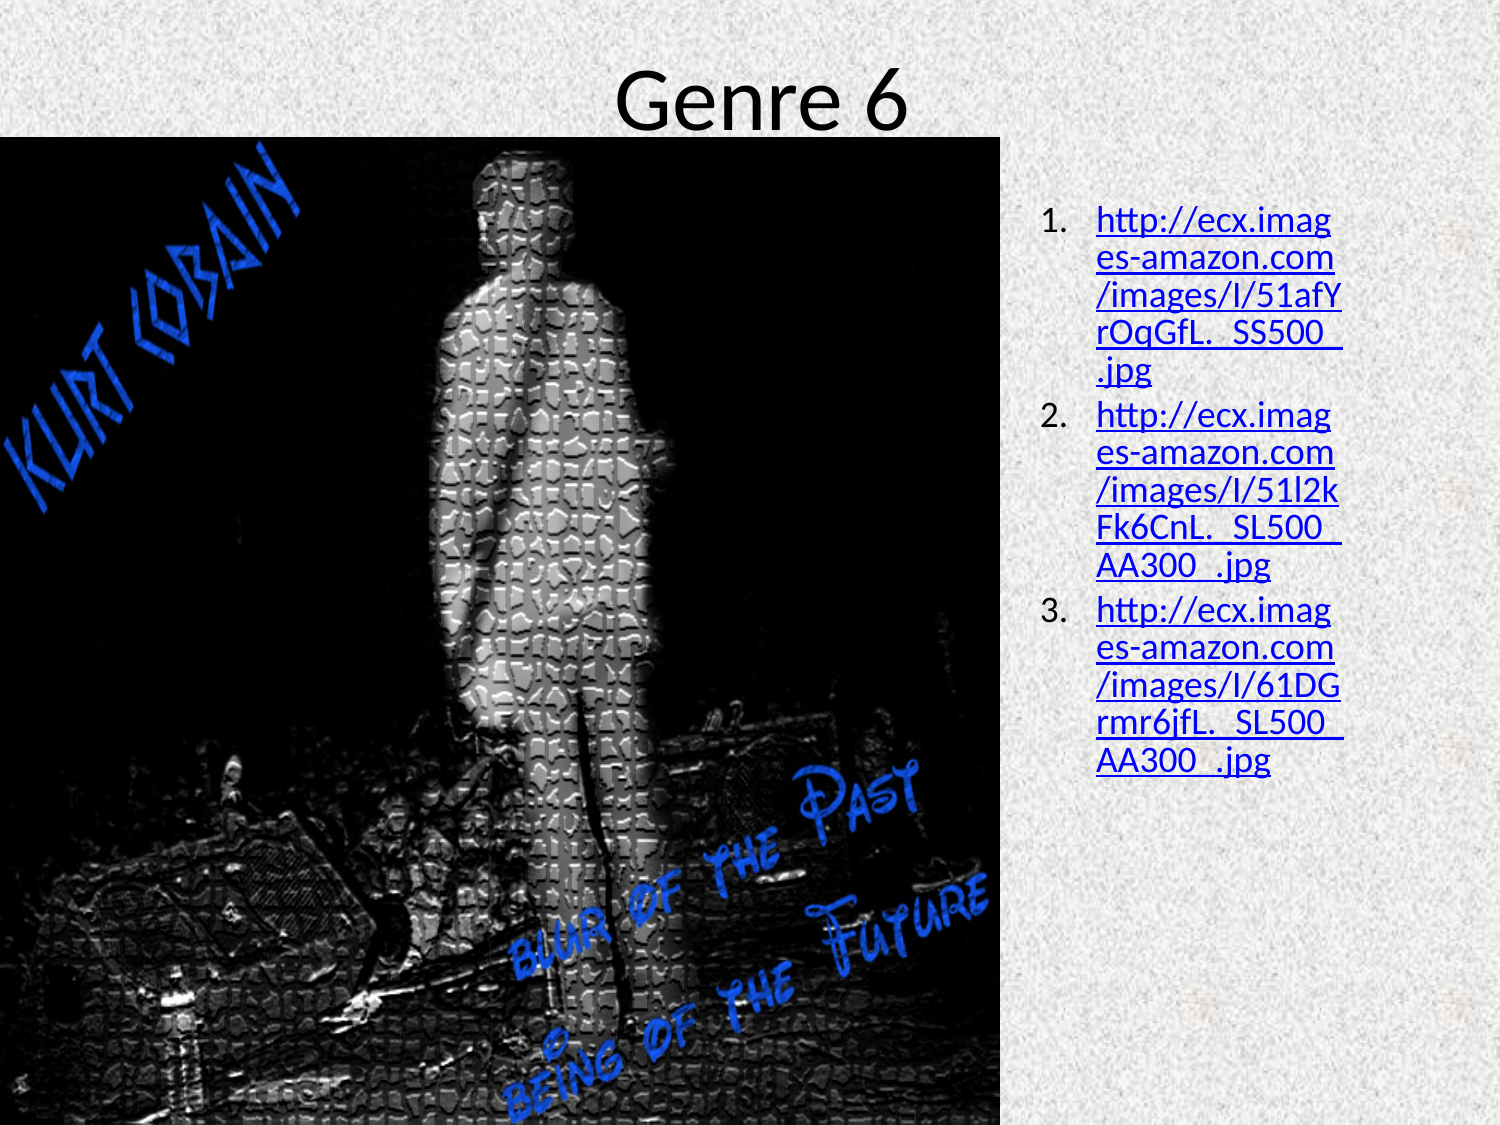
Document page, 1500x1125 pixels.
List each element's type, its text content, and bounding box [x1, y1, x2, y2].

title Genre 6 [87, 0, 1438, 188]
picture [0, 0, 1500, 1125]
text_box http://ecx.images-amazon.com/images/I/51afYrOqGfL._SS500_.jpg http://ecx.images-amazon.com/images/I/51l2kFk6CnL._SL500_AA300_.jpg http://ecx.images-amazon.com/images/I/61DGrmr6jfL._SL500_AA300_.jpg [1025, 187, 1363, 383]
